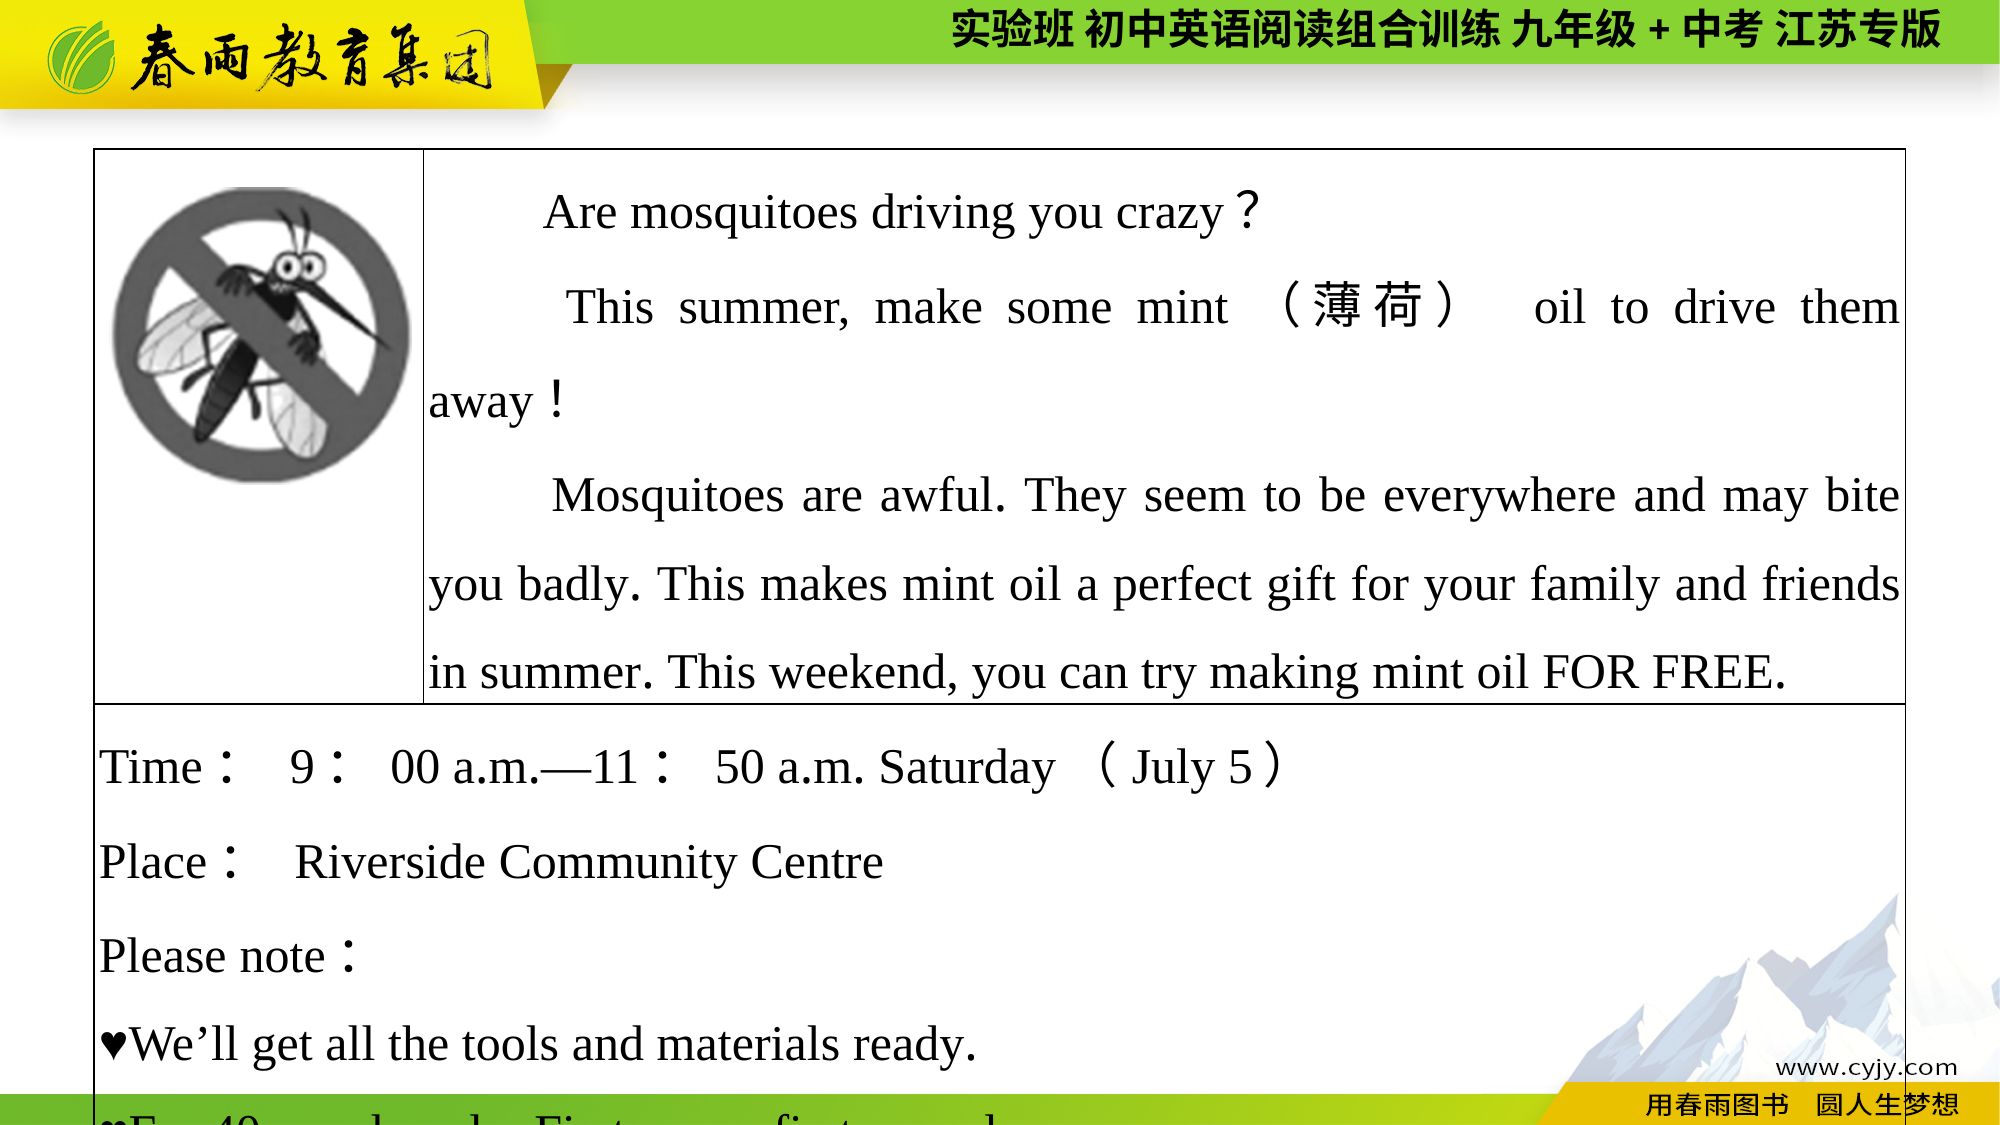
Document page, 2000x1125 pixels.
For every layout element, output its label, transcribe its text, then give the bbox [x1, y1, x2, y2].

table_cell Time： 9：00 a.m.—11：50 a.m. Saturday（July 5） Place： Riverside Community Centre Please note： ♥We’ll get all the tools and materials ready. ♥For 40 people only. First come, first served. ♥To book a place for the activity, please call Lucy at 345878 by 7：00 p.m. on Friday. [95, 705, 1905, 1125]
table_header Are mosquitoes driving you crazy？ This summer, make some mint（薄荷） oil to drive them away！ Mosquitoes are awful. They seem to be everywhere and may bite you badly. This makes mint oil a perfect gift for your family and friends in summer. This weekend, you can try making mint oil FOR FREE. [424, 150, 1905, 703]
picture [108, 187, 412, 485]
picture [0, 0, 2000, 1125]
table_header [95, 150, 423, 703]
